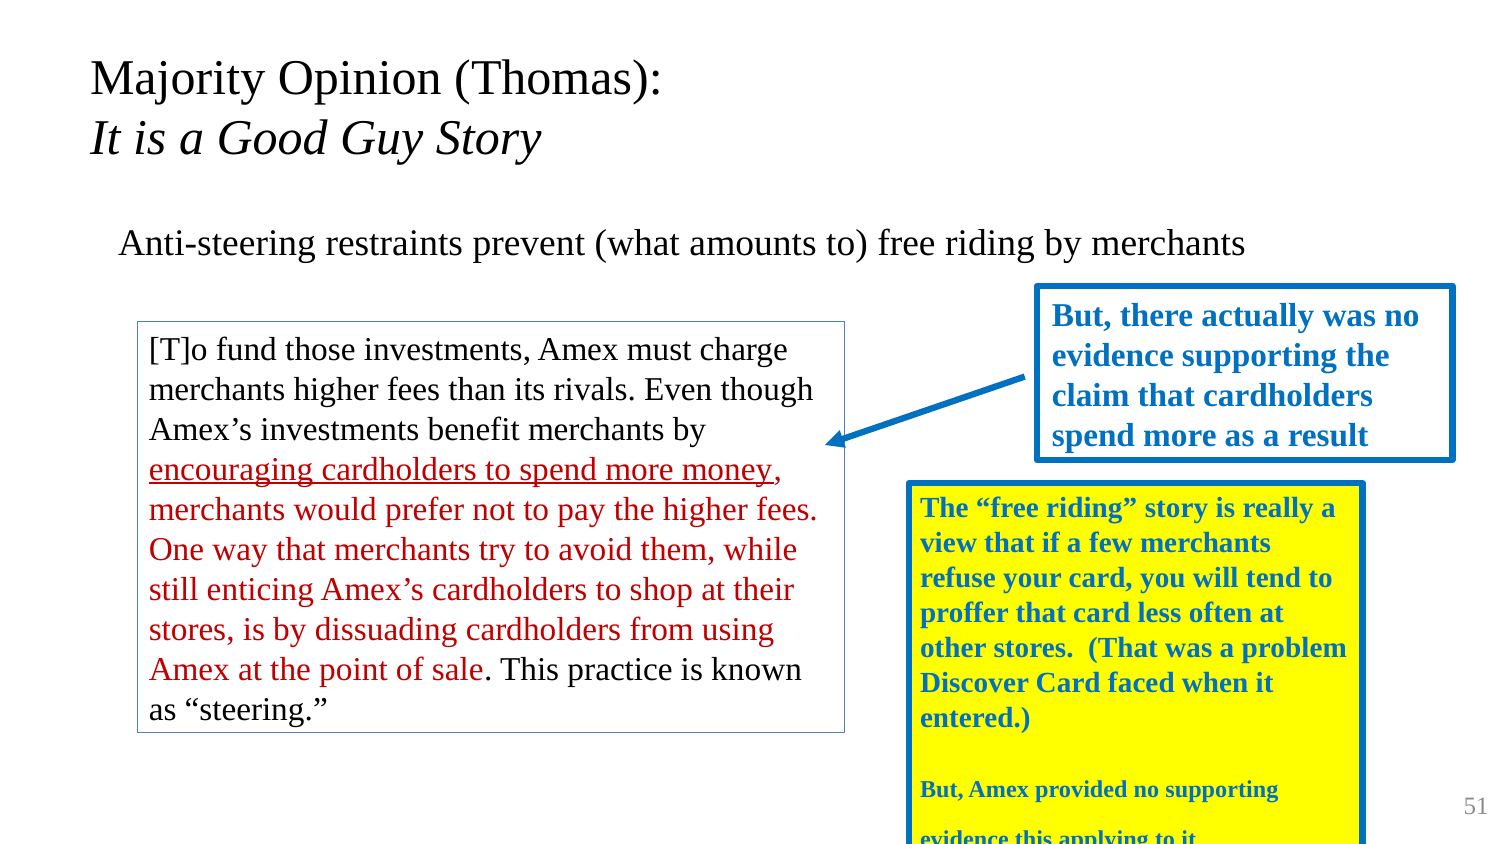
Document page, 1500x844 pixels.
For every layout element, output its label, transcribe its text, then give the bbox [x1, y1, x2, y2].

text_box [824, 285, 1453, 463]
title Majority Opinion (Thomas): It is a Good Guy Story [75, 33, 1425, 175]
text_box The “free riding” story is really a view that if a few merchants refuse your card, you will tend to proffer that card less often at other stores. (That was a problem Discover Card faced when it entered.) But, Amex provided no supporting evidence this applying to it [908, 483, 1363, 844]
slide_number 51 [1363, 782, 1500, 828]
list Anti-steering restraints prevent (what amounts to) free riding by merchants [103, 210, 1397, 746]
text_box [T]o fund those investments, Amex must charge merchants higher fees than its rivals. Even though Amex’s investments benefit merchants by encouraging cardholders to spend more money, merchants would prefer not to pay the higher fees. One way that merchants try to avoid them, while still enticing Amex’s cardholders to shop at their stores, is by dissuading cardholders from using Amex at the point of sale. This practice is known as “steering.” [137, 321, 845, 733]
